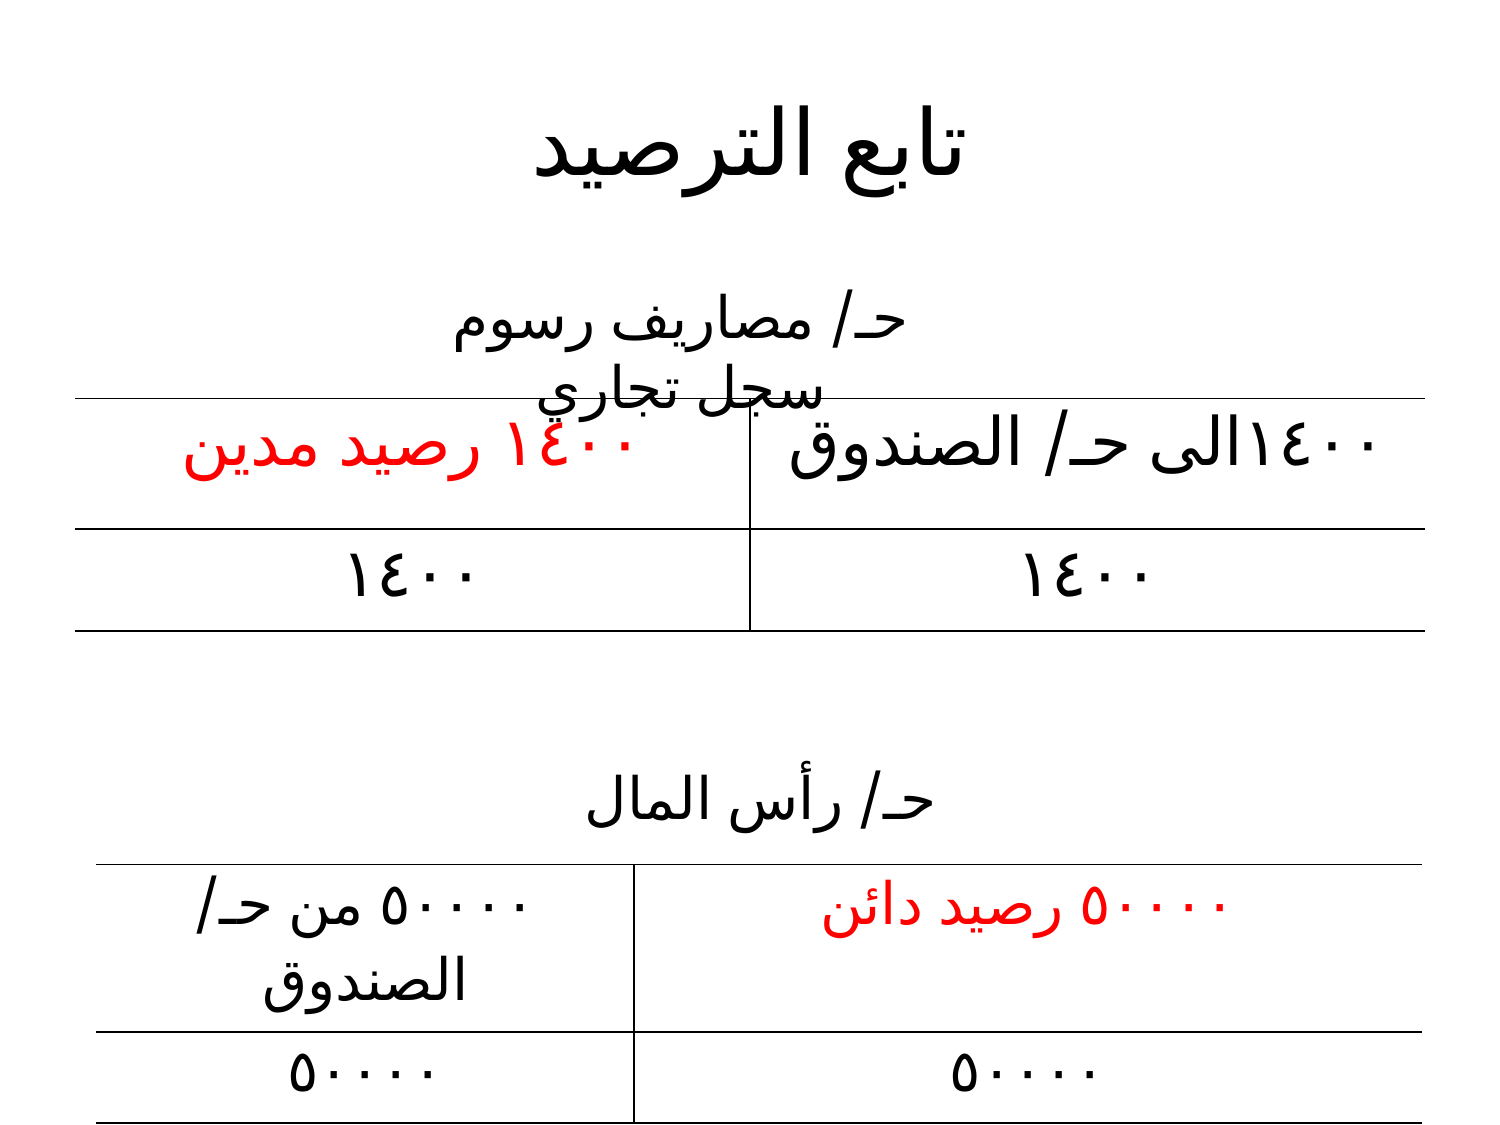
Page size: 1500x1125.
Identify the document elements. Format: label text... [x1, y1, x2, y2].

title تابع الترصيد [75, 45, 1425, 233]
table_cell ٥٠٠٠٠ [635, 1033, 1422, 1122]
table_header ١٤٠٠الى حـ/ الصندوق [751, 399, 1425, 528]
table_header ٥٠٠٠٠ من حـ/ الصندوق [96, 865, 633, 1031]
table_cell ١٤٠٠ [75, 530, 749, 630]
table_cell ٥٠٠٠٠ [96, 1033, 633, 1122]
table_cell ١٤٠٠ [751, 530, 1425, 630]
text_box حـ/ رأس المال [460, 765, 1061, 828]
table_header ١٤٠٠ رصيد مدين [75, 399, 749, 528]
table_header ٥٠٠٠٠ رصيد دائن [635, 865, 1422, 1031]
text_box حـ/ مصاريف رسوم سجل تجاري [381, 318, 981, 382]
